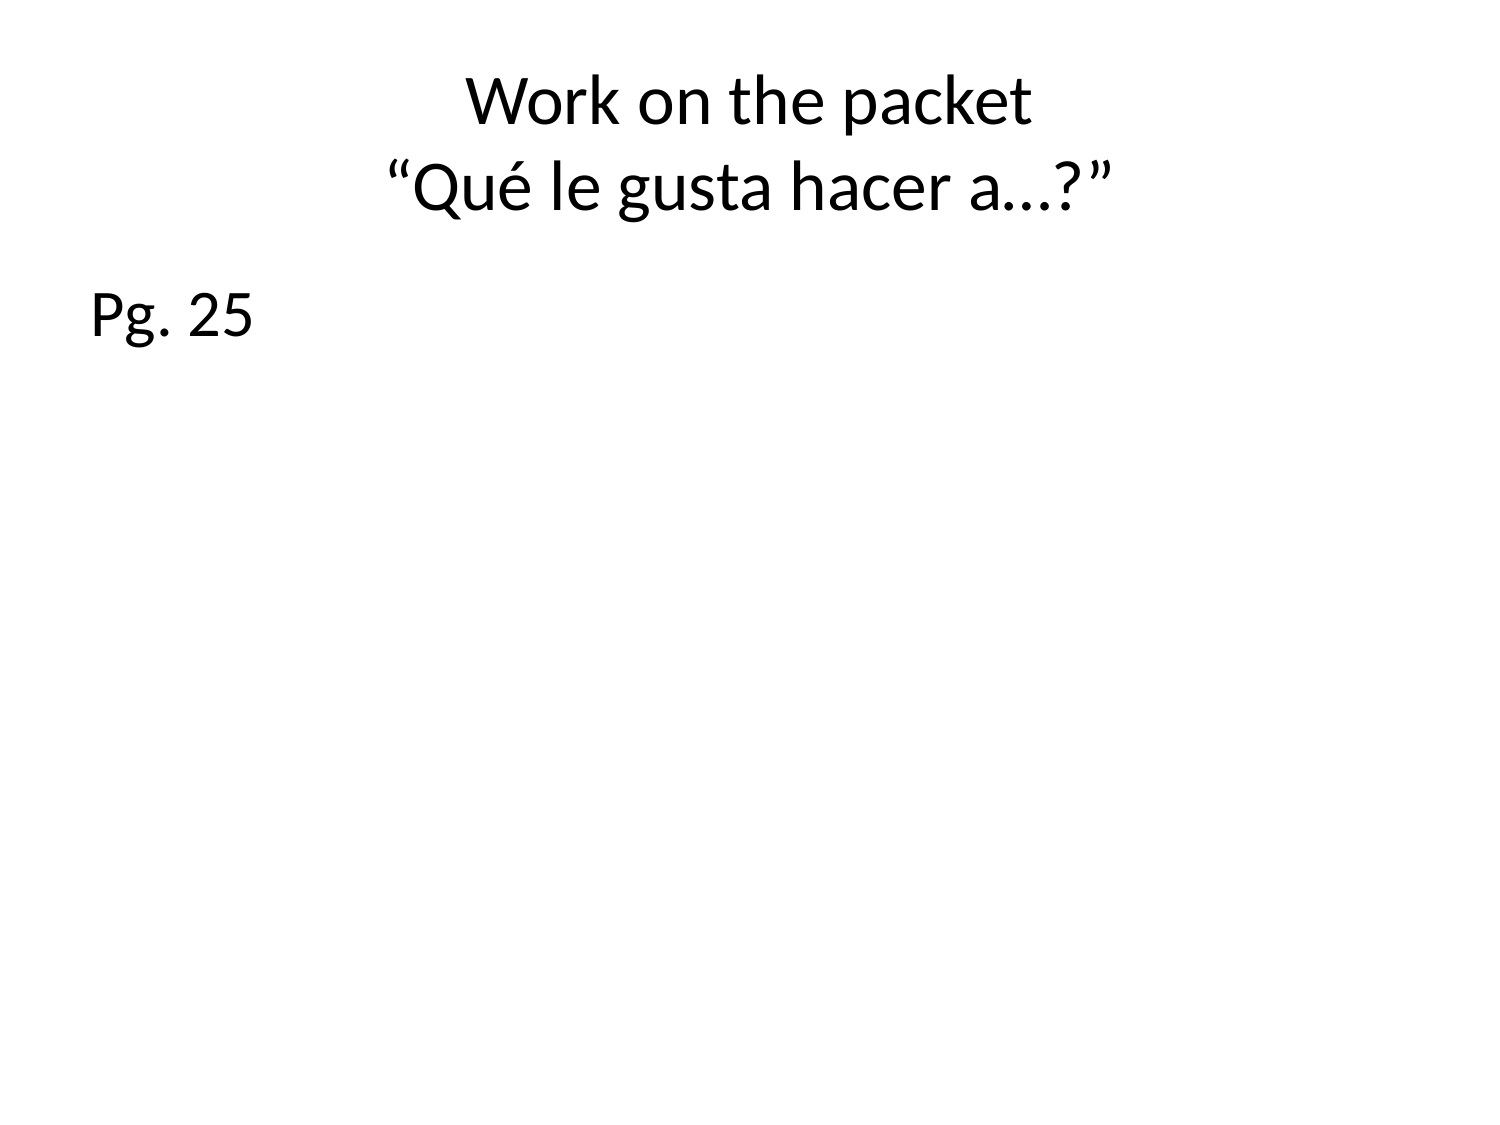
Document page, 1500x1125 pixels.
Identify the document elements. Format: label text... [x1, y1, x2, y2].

title Work on the packet “Qué le gusta hacer a…?” [75, 45, 1425, 233]
list Pg. 25 [75, 262, 1425, 1005]
